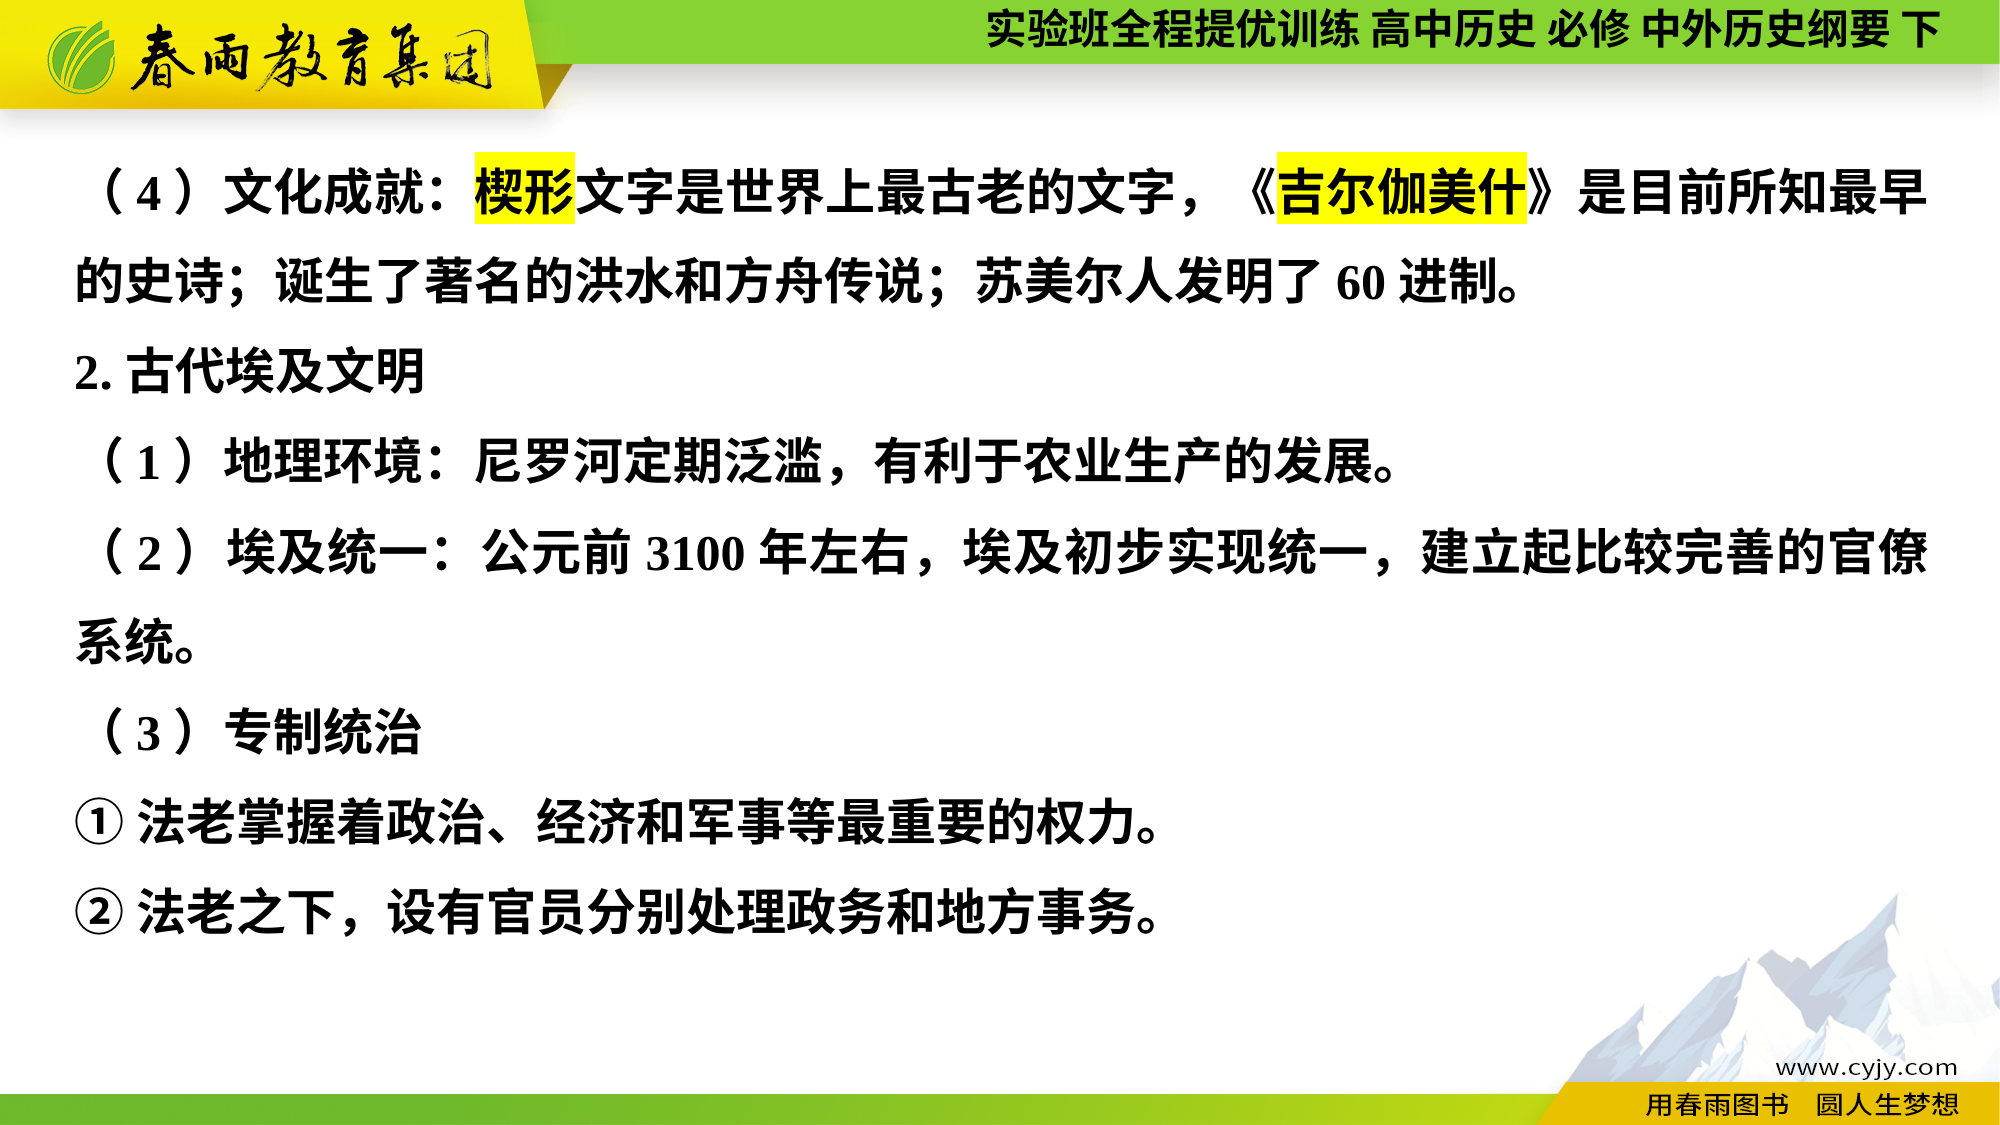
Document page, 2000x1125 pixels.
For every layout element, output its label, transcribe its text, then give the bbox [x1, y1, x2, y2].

list （4）文化成就：楔形文字是世界上最古老的文字，《吉尔伽美什》是目前所知最早的史诗；诞生了著名的洪水和方舟传说；苏美尔人发明了60进制。 2.古代埃及文明 （1）地理环境：尼罗河定期泛滥，有利于农业生产的发展。 （2）埃及统一：公元前3100年左右，埃及初步实现统一，建立起比较完善的官僚系统。 （3）专制统治 ①法老掌握着政治、经济和军事等最重要的权力。 ②法老之下，设有官员分别处理政务和地方事务。 [59, 122, 1944, 944]
picture [0, 0, 2000, 1125]
